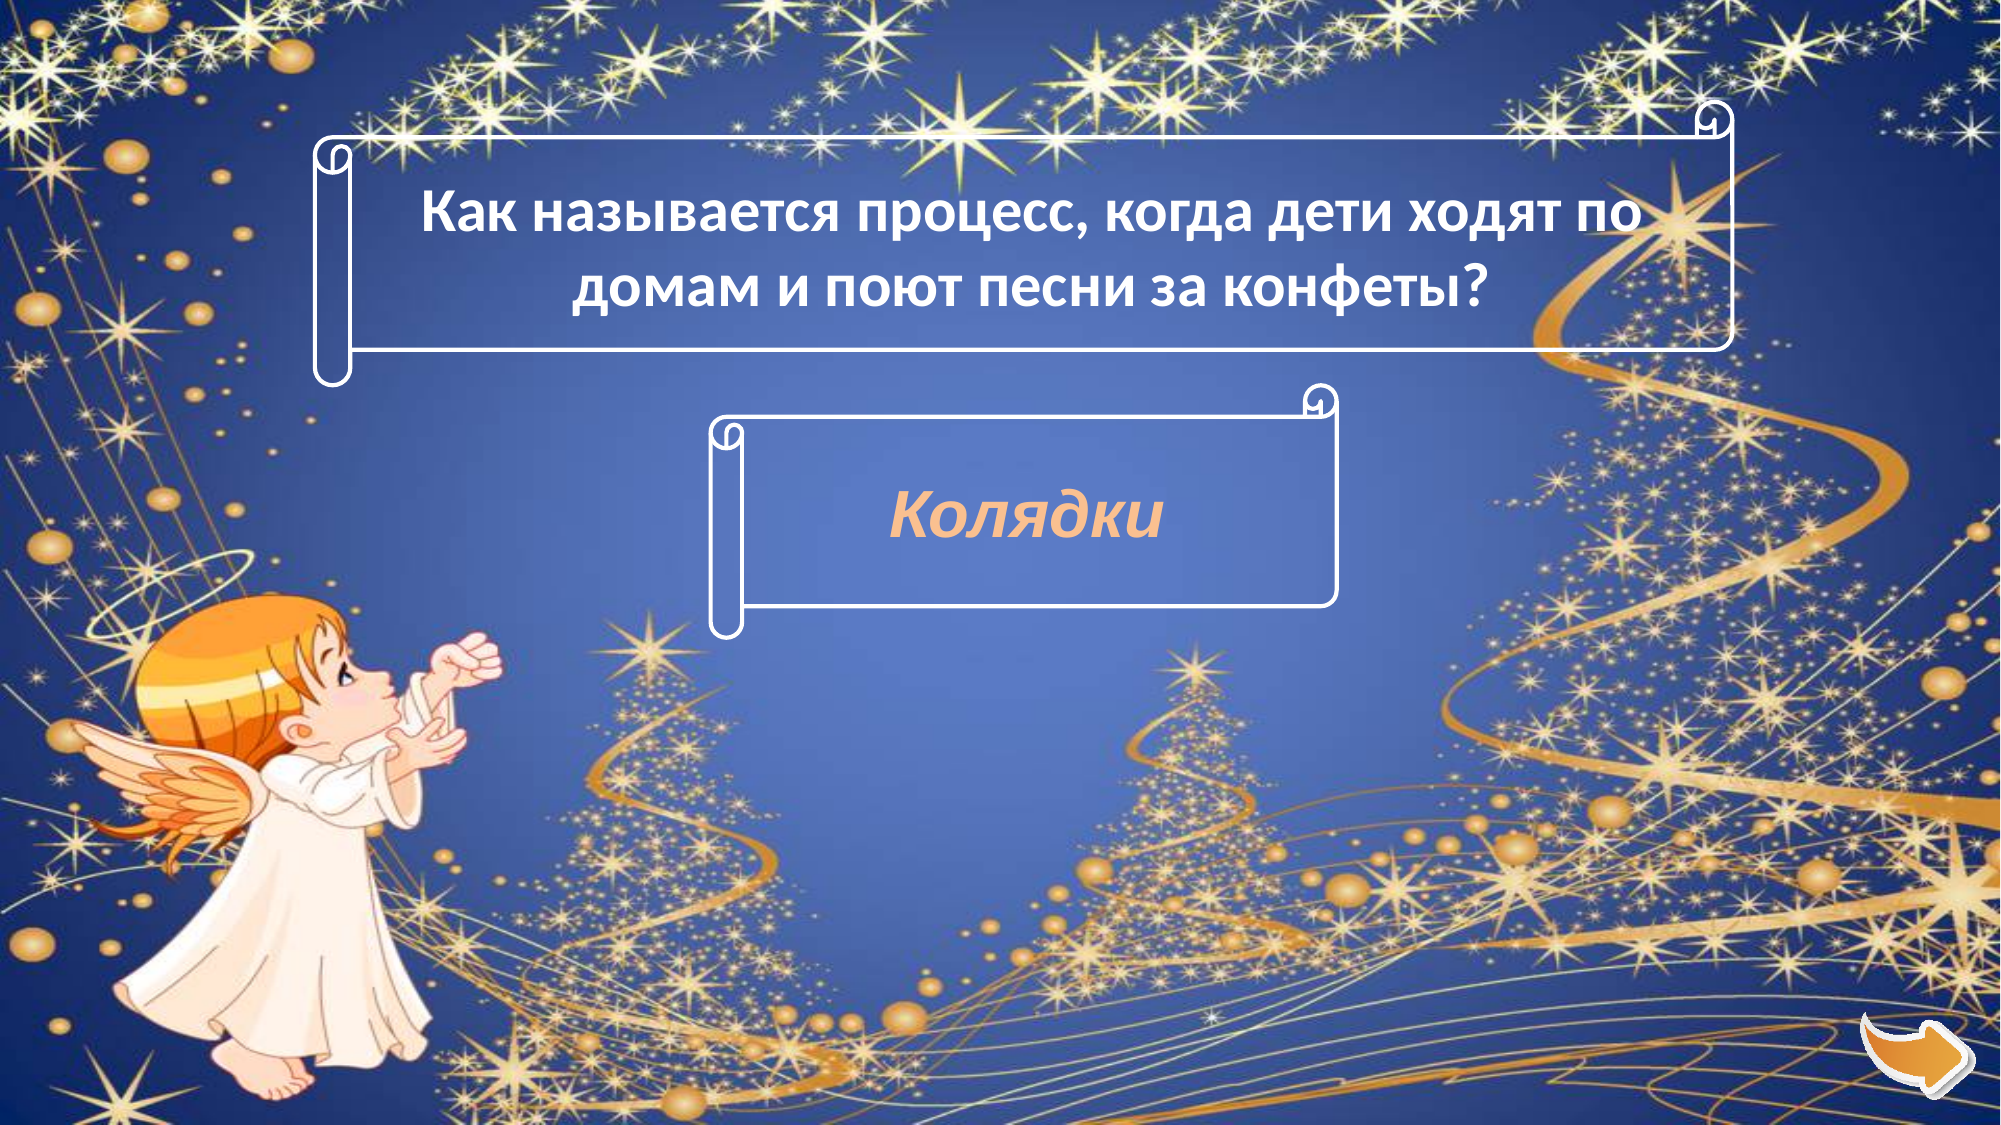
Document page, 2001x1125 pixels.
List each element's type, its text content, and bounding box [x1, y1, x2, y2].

picture [0, 0, 2001, 1125]
text_box Как называется процесс, когда дети ходят по домам и поют песни за конфеты? [312, 99, 1735, 388]
text_box [708, 383, 1339, 640]
text_box Колядки [738, 463, 1335, 559]
